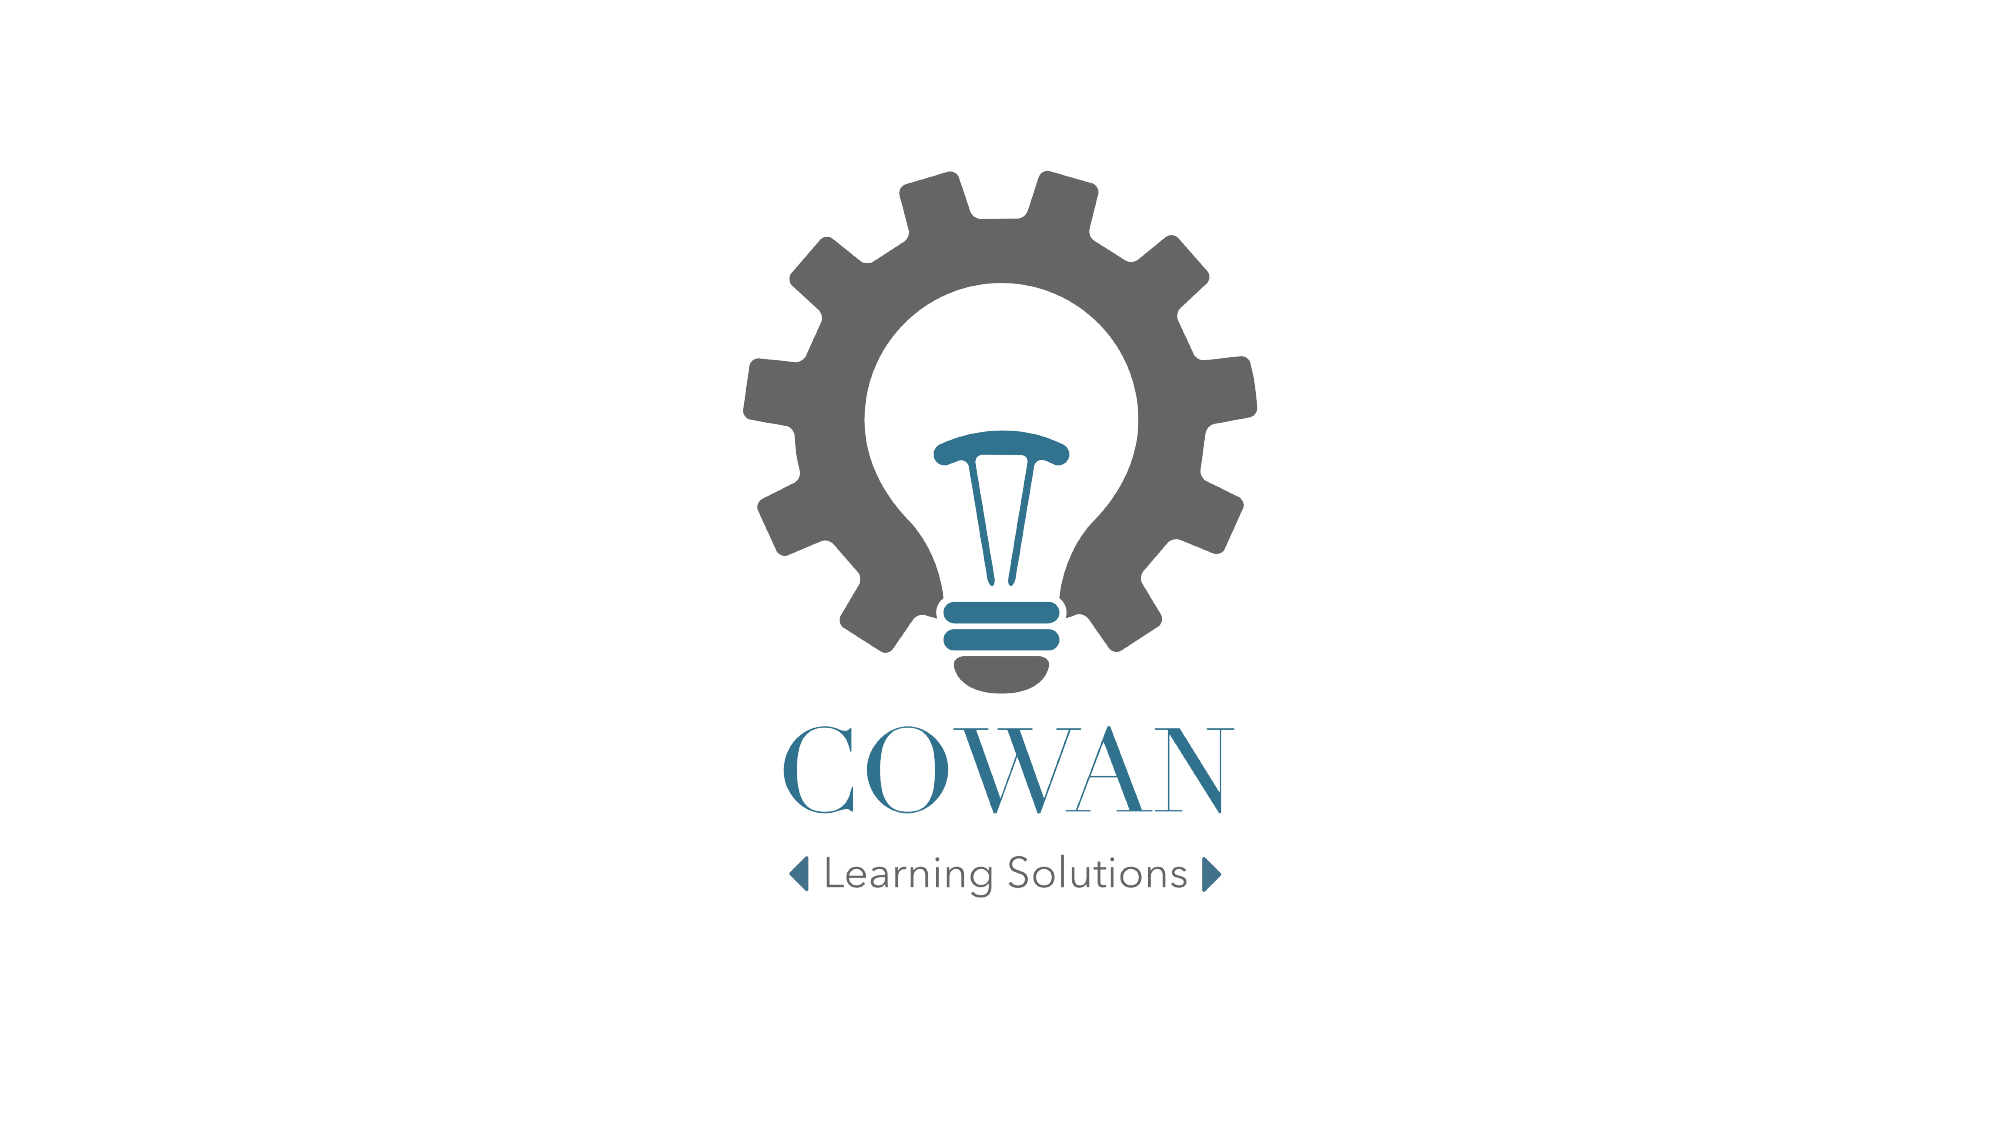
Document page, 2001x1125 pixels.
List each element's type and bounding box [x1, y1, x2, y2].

picture [577, 84, 1433, 987]
